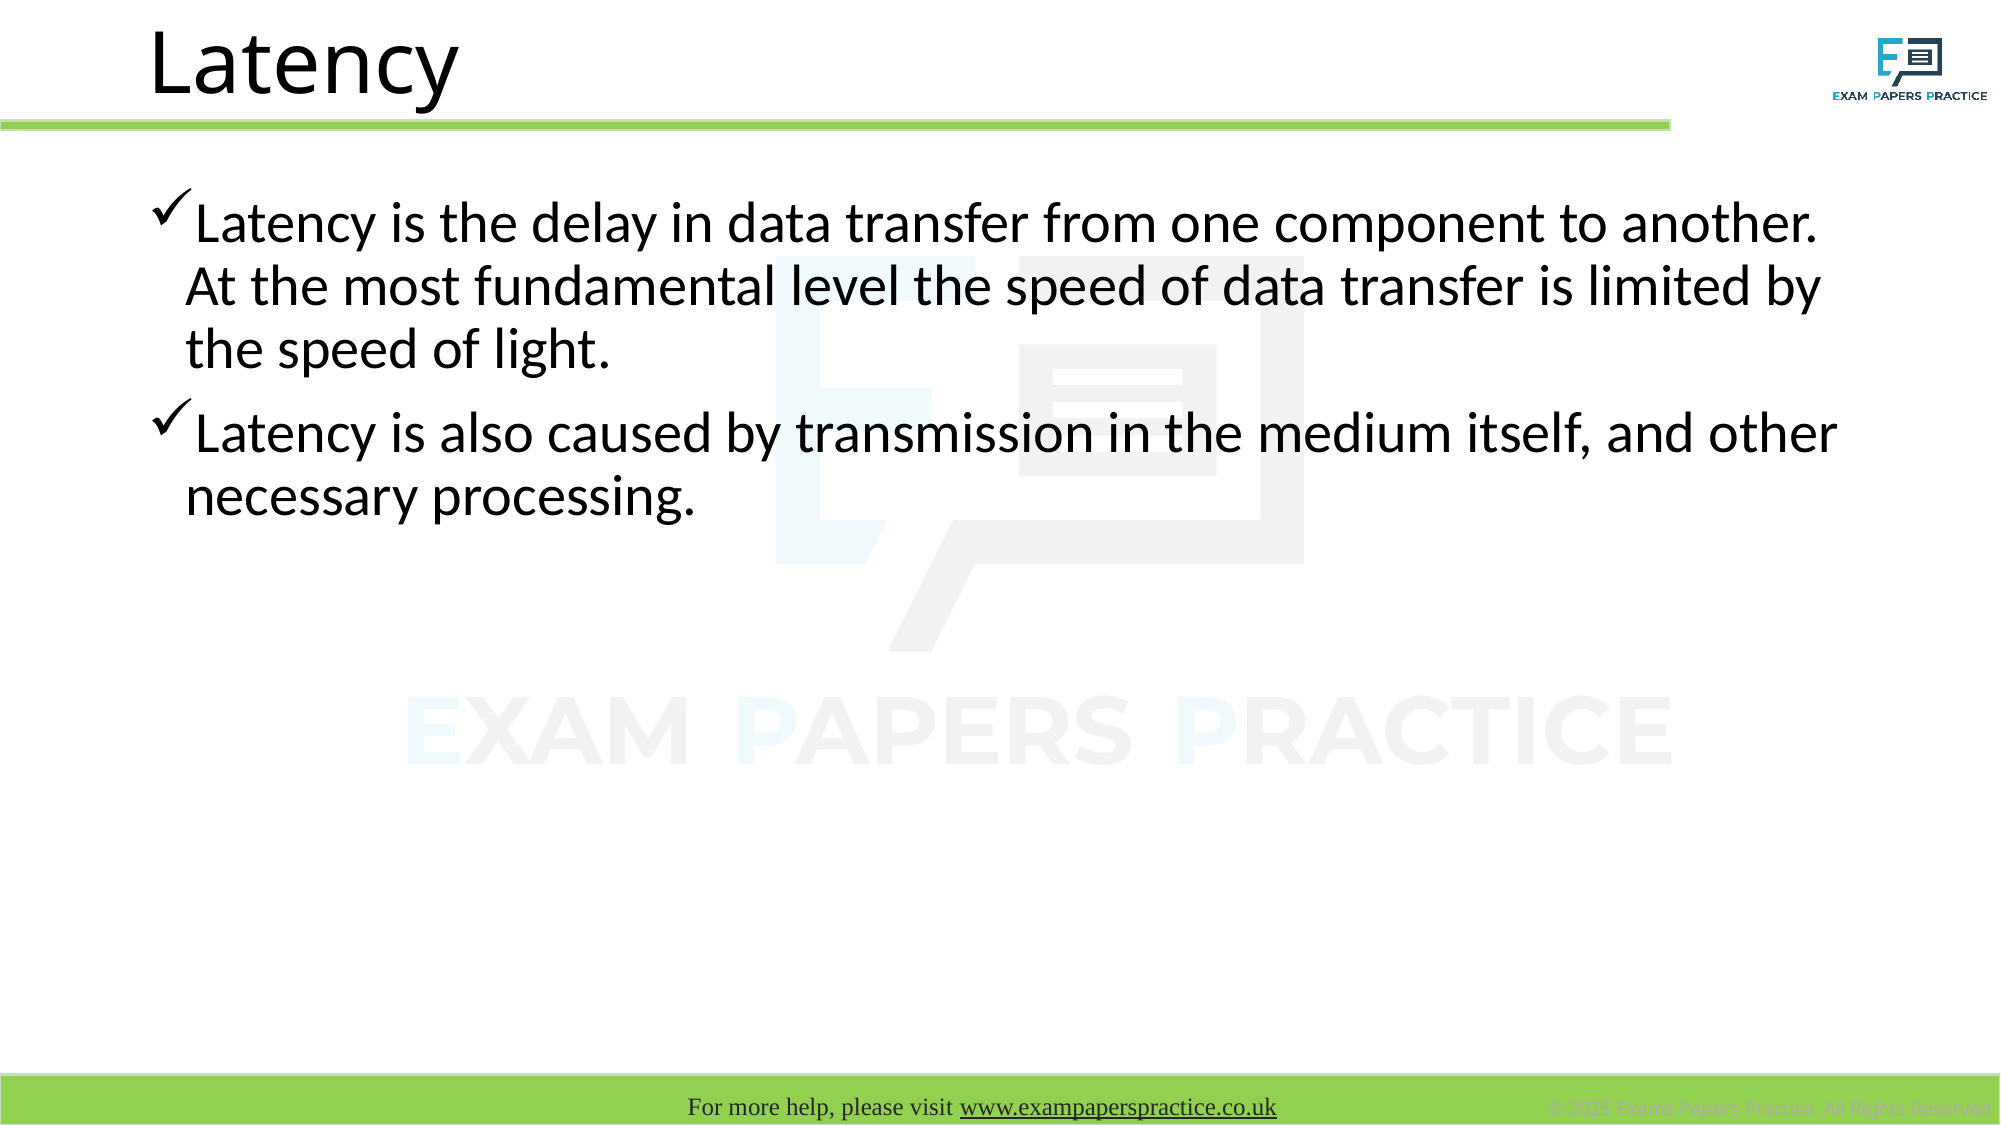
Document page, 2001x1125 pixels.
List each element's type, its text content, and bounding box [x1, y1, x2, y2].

list Latency is the delay in data transfer from one component to another. At the most fundamental level the speed of data transfer is limited by the speed of light. Latency is also caused by transmission in the medium itself, and other necessary processing. [132, 184, 1858, 899]
title Latency [132, 11, 1858, 121]
